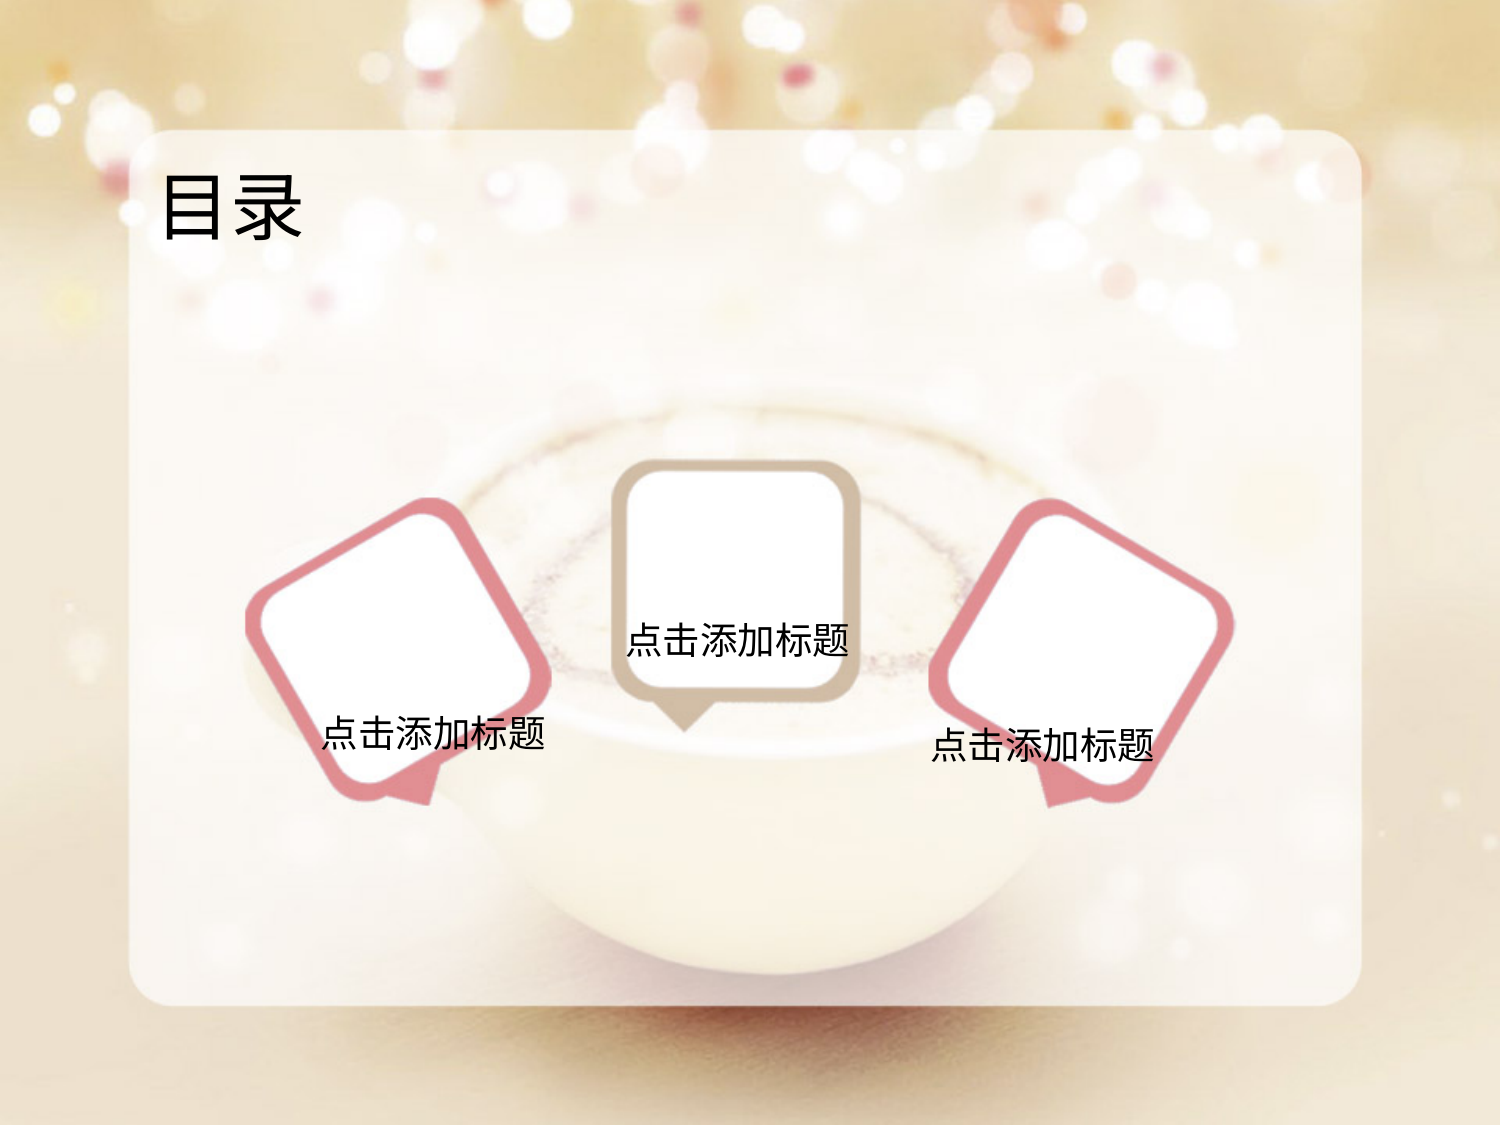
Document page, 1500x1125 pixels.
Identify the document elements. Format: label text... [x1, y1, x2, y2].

text_box 点击添加标题 [610, 609, 866, 670]
text_box 目录 [140, 151, 329, 257]
text_box 点击添加标题 [915, 714, 1171, 775]
text_box 点击添加标题 [305, 703, 561, 763]
picture [0, 0, 1500, 1125]
